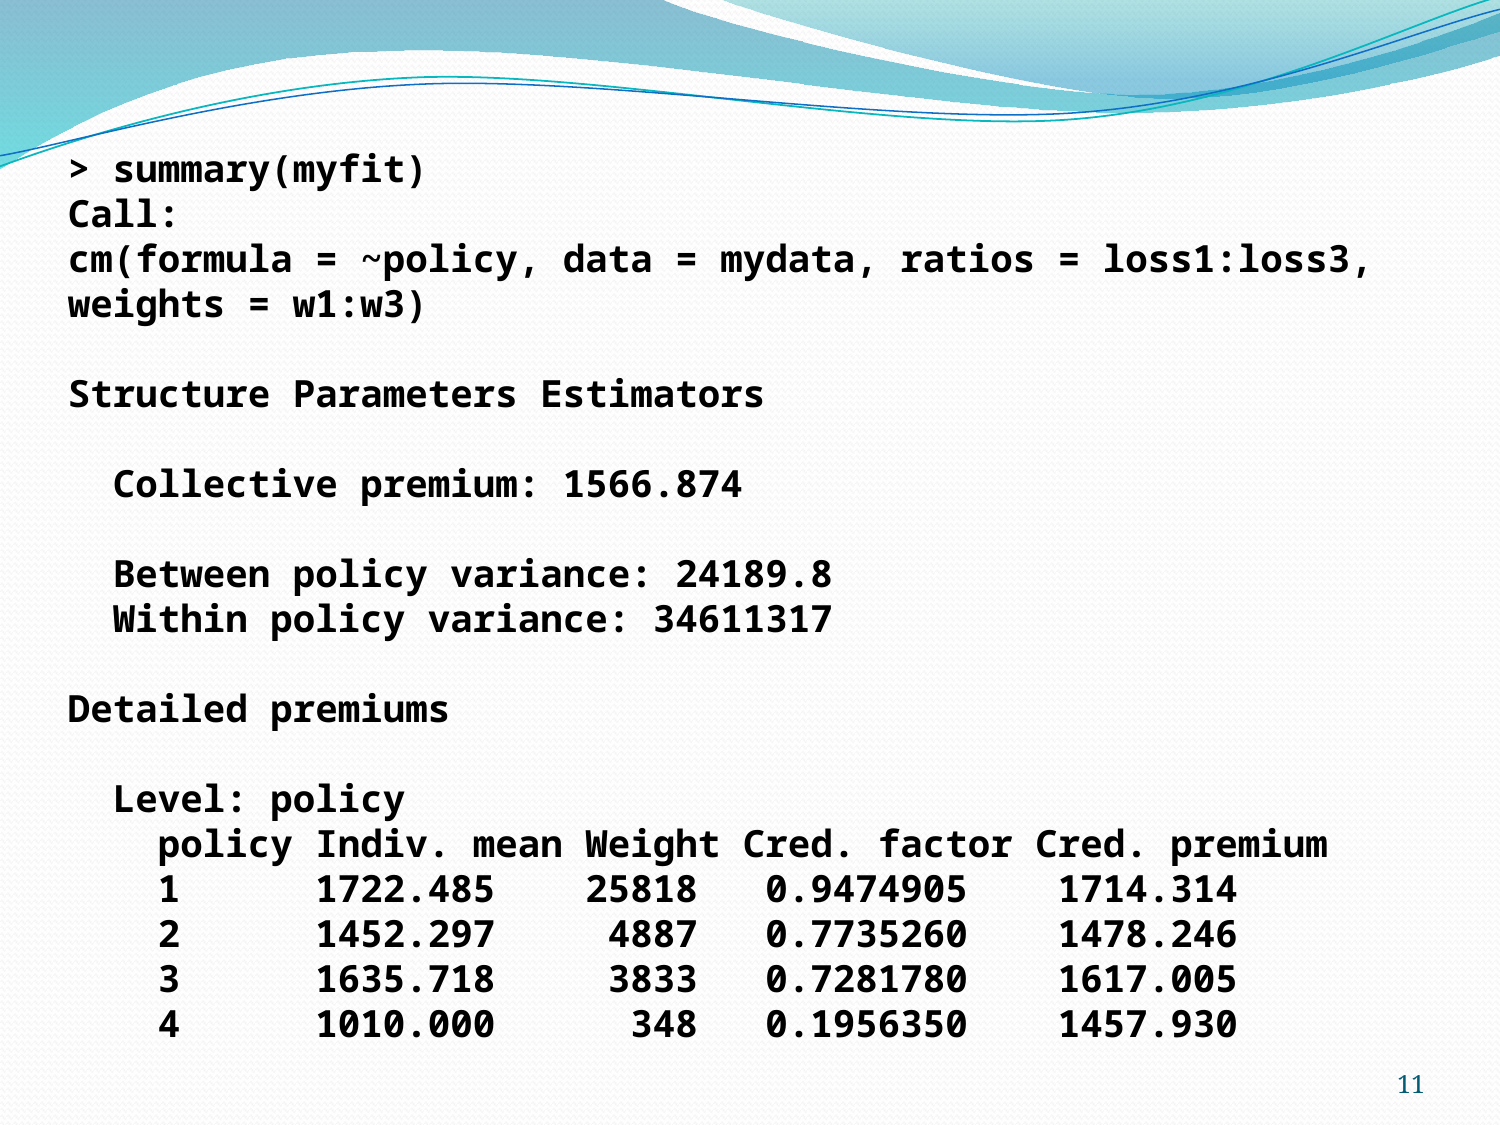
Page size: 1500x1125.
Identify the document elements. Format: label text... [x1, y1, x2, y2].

slide_number 11 [1299, 1042, 1425, 1103]
text_box > summary(myfit) Call: cm(formula = ~policy, data = mydata, ratios = loss1:loss3, weights = w1:w3) Structure Parameters Estimators Collective premium: 1566.874 Between policy variance: 24189.8 Within policy variance: 34611317 Detailed premiums Level: policy policy Indiv. mean Weight Cred. factor Cred. premium 1 1722.485 25818 0.9474905 1714.314 2 1452.297 4887 0.7735260 1478.246 3 1635.718 3833 0.7281780 1617.005 4 1010.000 348 0.1956350 1457.930 [53, 137, 1436, 1052]
